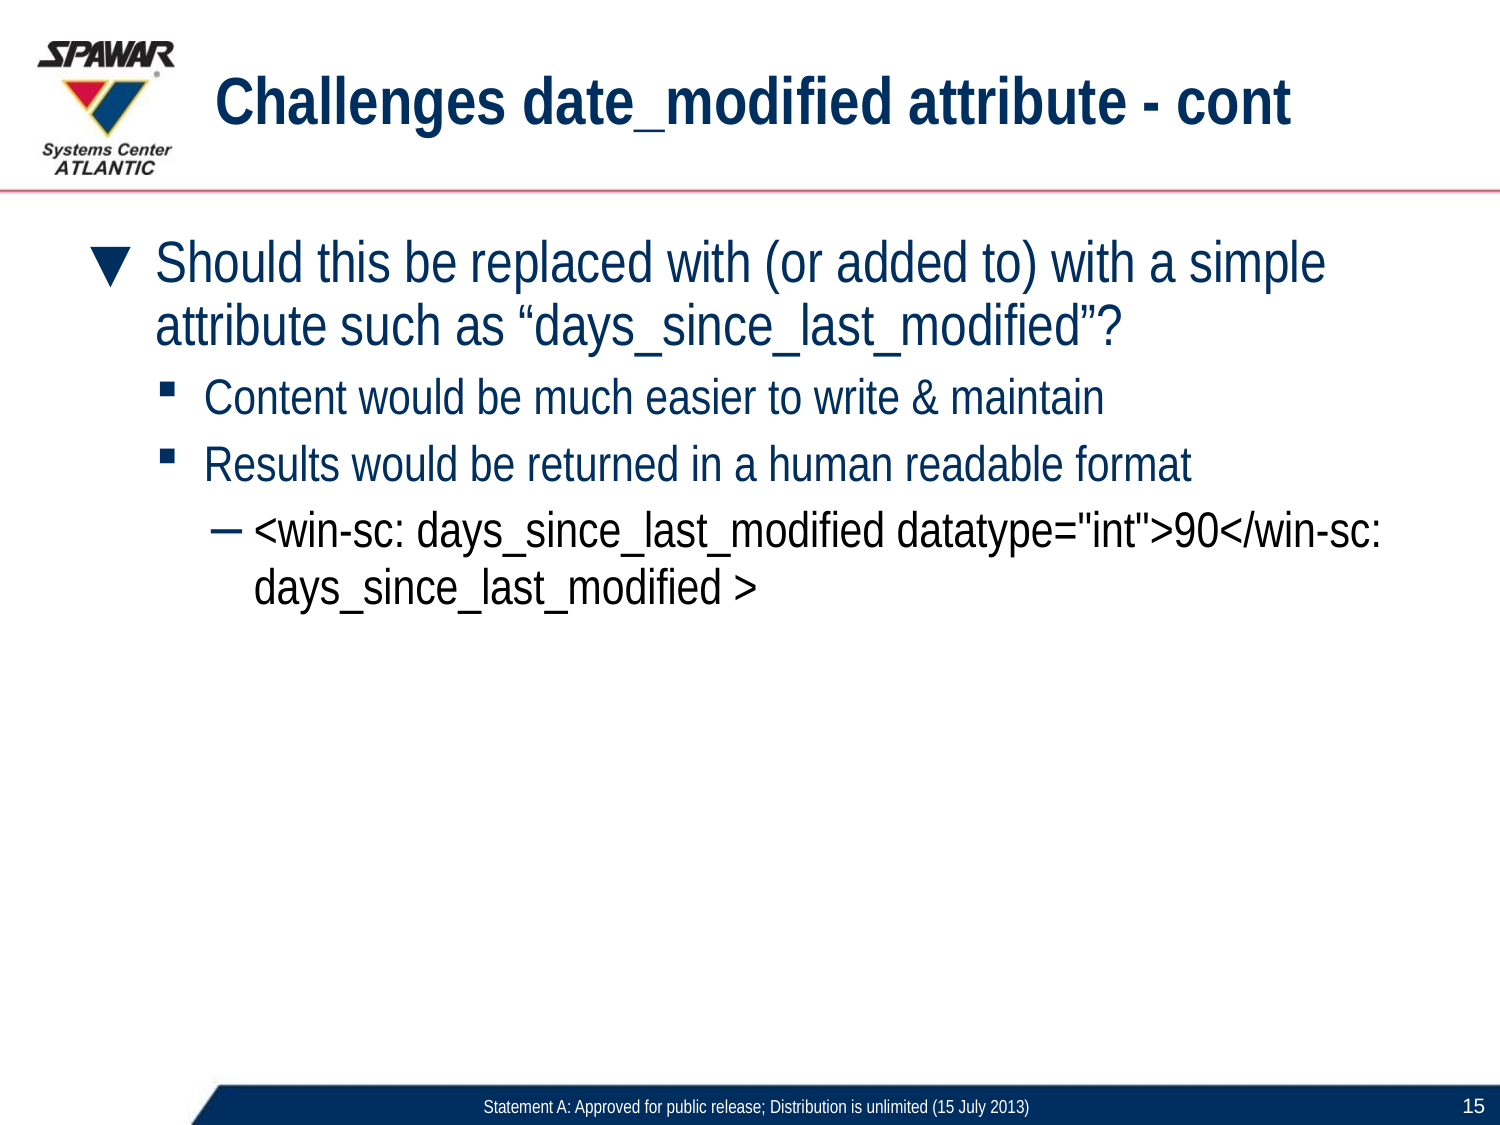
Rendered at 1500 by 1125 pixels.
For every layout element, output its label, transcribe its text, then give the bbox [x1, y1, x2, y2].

picture [37, 41, 175, 175]
picture [0, 187, 1500, 200]
picture [187, 1074, 1500, 1125]
list Should this be replaced with (or added to) with a simple attribute such as “days_since_last_modified”? Content would be much easier to write & maintain Results would be returned in a human readable format <win-sc: days_since_last_modified datatype="int">90</win-sc: days_since_last_modified > [74, 224, 1401, 1001]
title Challenges date_modified attribute - cont [199, 32, 1426, 176]
